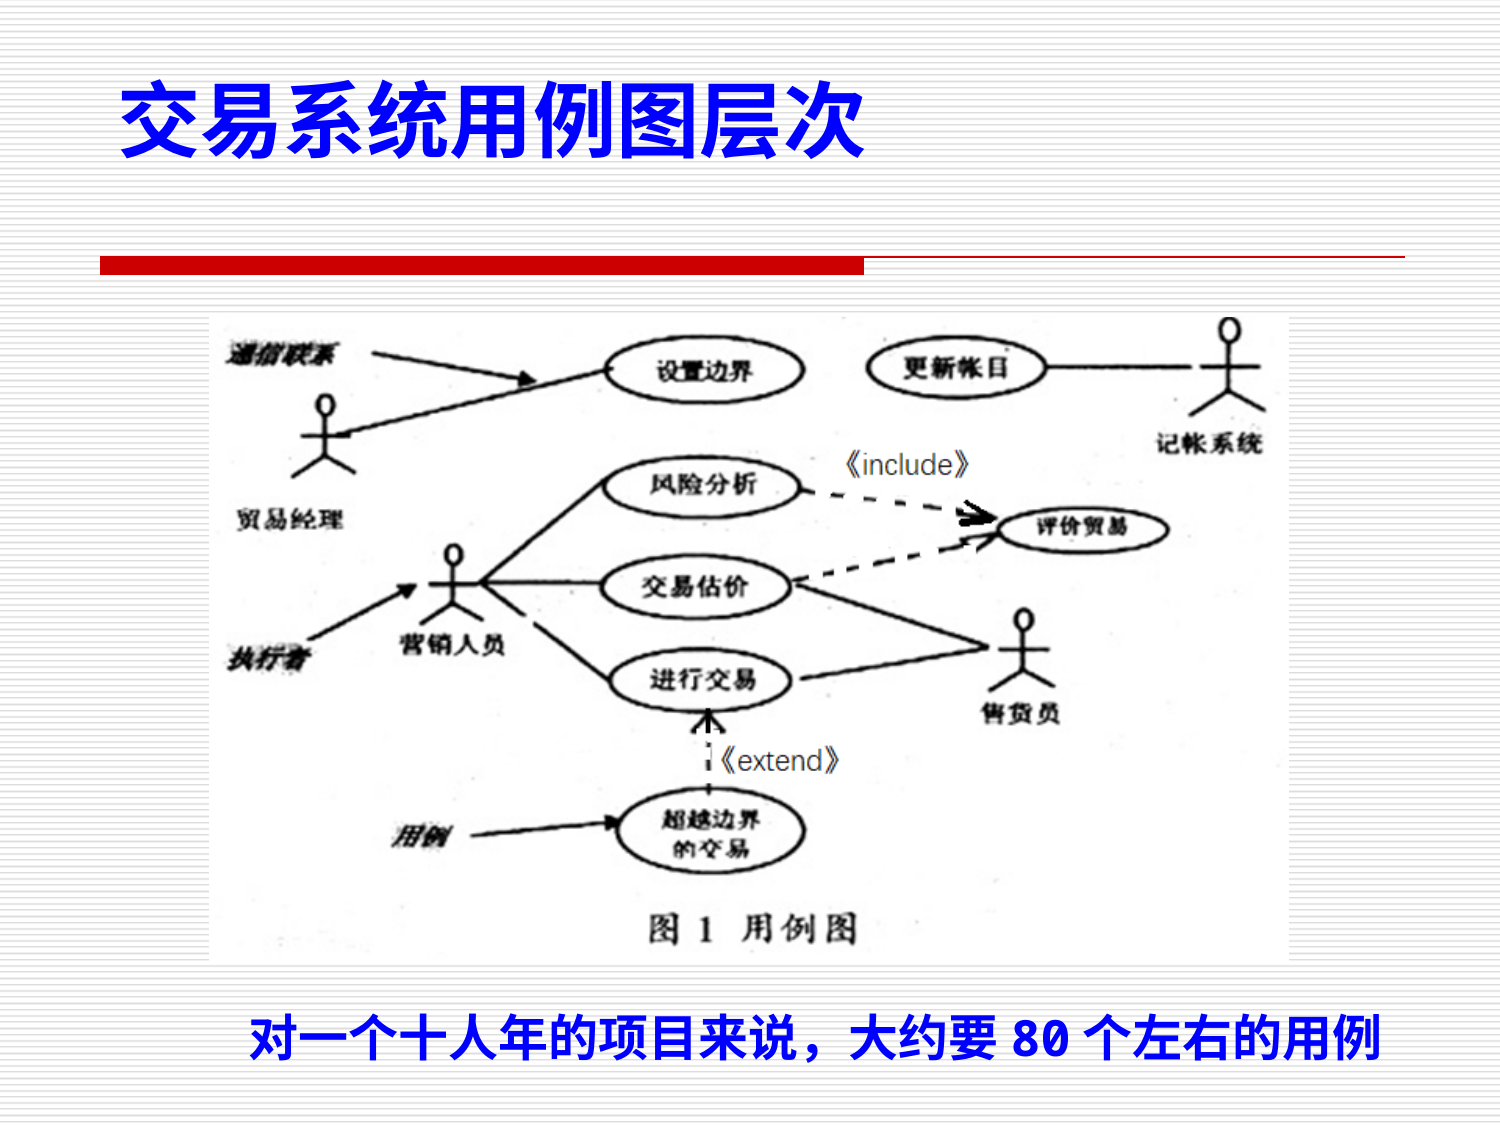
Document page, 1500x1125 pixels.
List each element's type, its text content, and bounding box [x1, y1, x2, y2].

text_box 对一个十人年的项目来说，大约要80个左右的用例 [248, 998, 1397, 1069]
text_box 交易系统用例图层次 [117, 68, 886, 169]
picture [0, 0, 1500, 1125]
